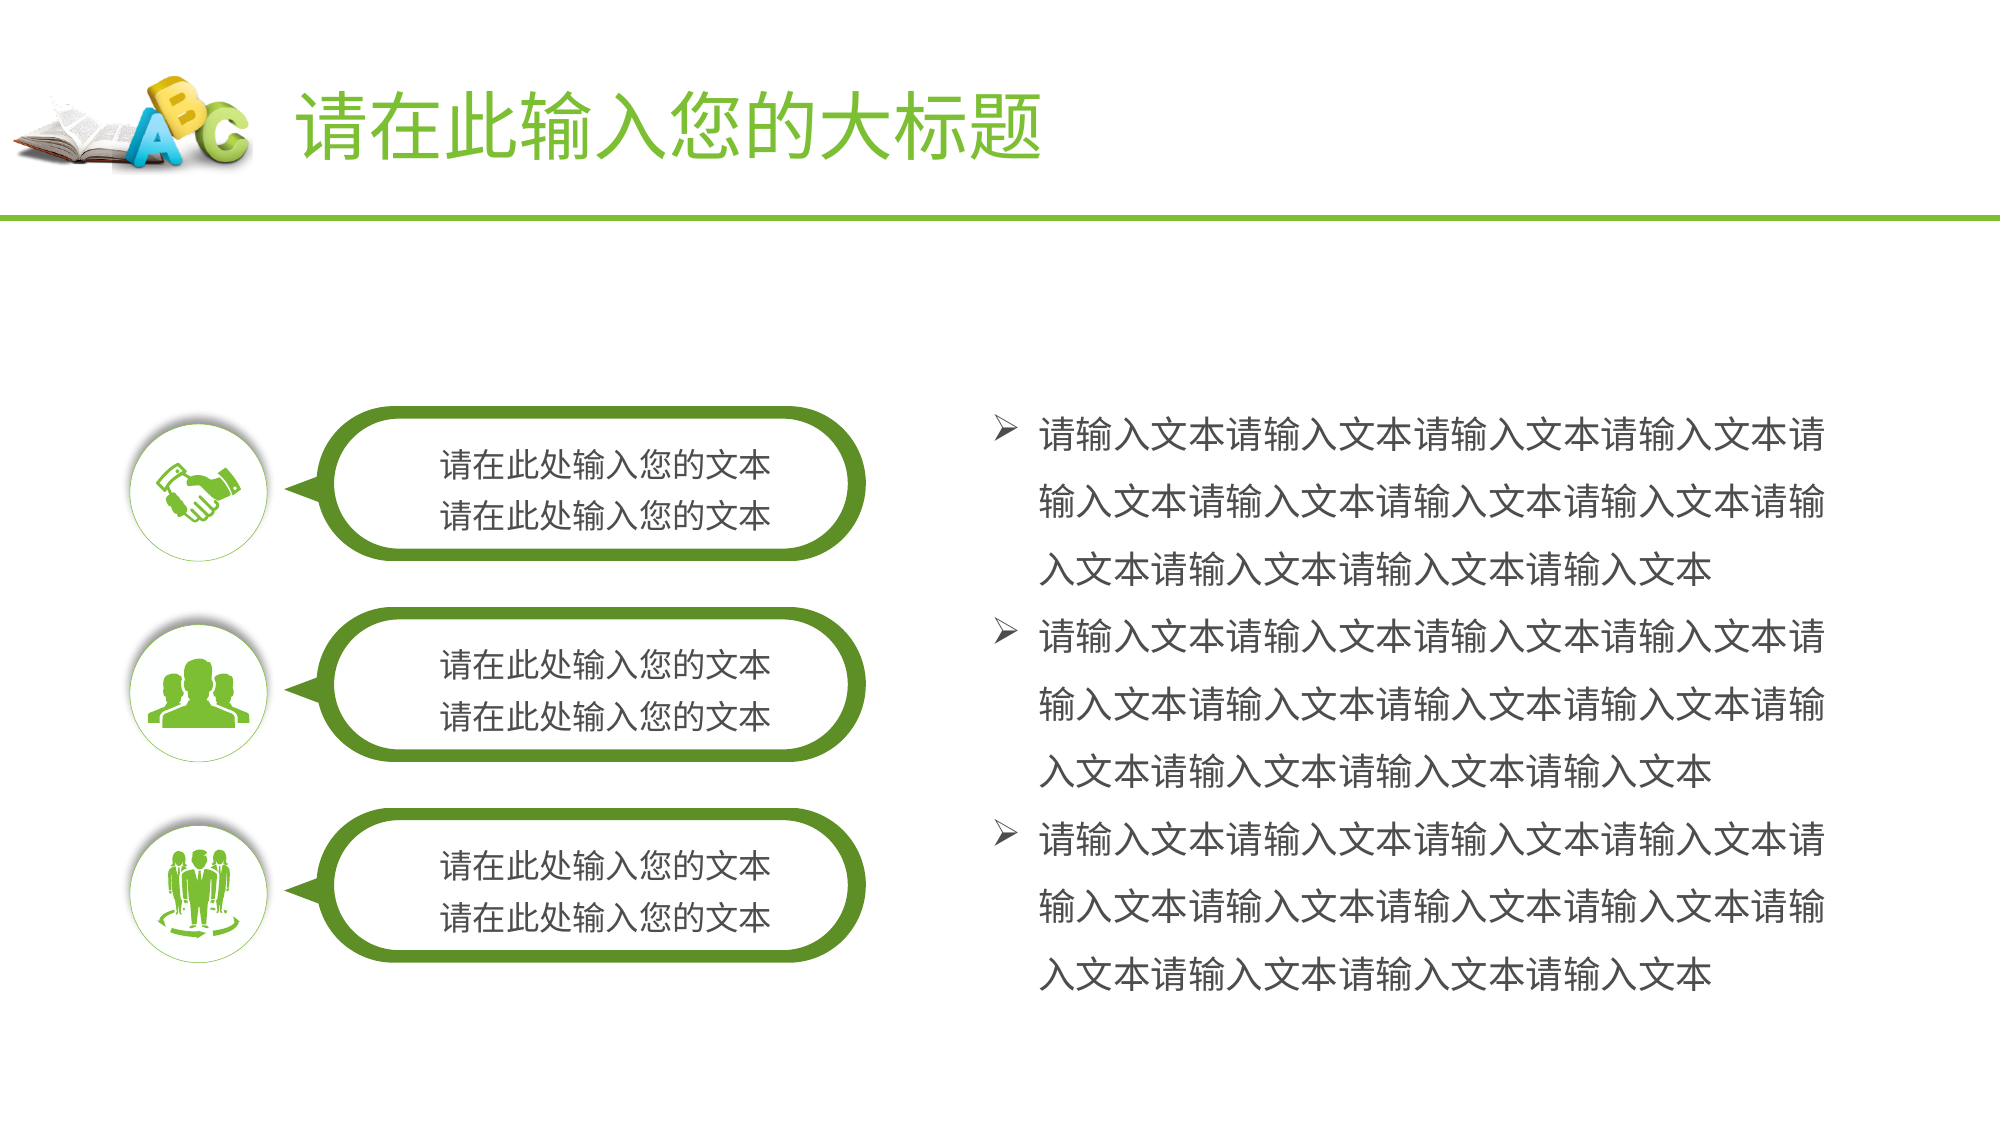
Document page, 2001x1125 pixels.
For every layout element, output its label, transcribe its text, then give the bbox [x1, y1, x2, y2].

text_box [170, 927, 207, 939]
title 请在此输入您的大标题 [278, 60, 1821, 200]
text_box [156, 462, 242, 523]
text_box [128, 422, 269, 563]
text_box [212, 916, 240, 936]
picture [13, 72, 262, 175]
text_box [213, 673, 250, 723]
text_box [128, 824, 269, 964]
text_box [157, 849, 230, 929]
text_box 请在此处输入您的文本 请在此处输入您的文本 [284, 807, 866, 963]
text_box 请在此处输入您的文本 请在此处输入您的文本 [284, 606, 866, 762]
text_box [147, 673, 184, 723]
text_box [128, 623, 269, 763]
text_box 请在此处输入您的文本 请在此处输入您的文本 [284, 406, 866, 562]
text_box [162, 658, 235, 728]
text_box 请输入文本请输入文本请输入文本请输入文本请输入文本请输入文本请输入文本请输入文本请输入文本请输入文本请输入文本请输入文本 请输入文本请输入文本请输入文本请输入文本请输入文本请输入文本请输入文本请输入文本请输入文本请输入文本请输入文本请输入文本 请输入文本请输入文本请输入文本请输入文本请输入文本请输入文本请输入文本请输入文本请输入文本请输入文本请输入文本请输入文本 [976, 321, 1854, 1062]
